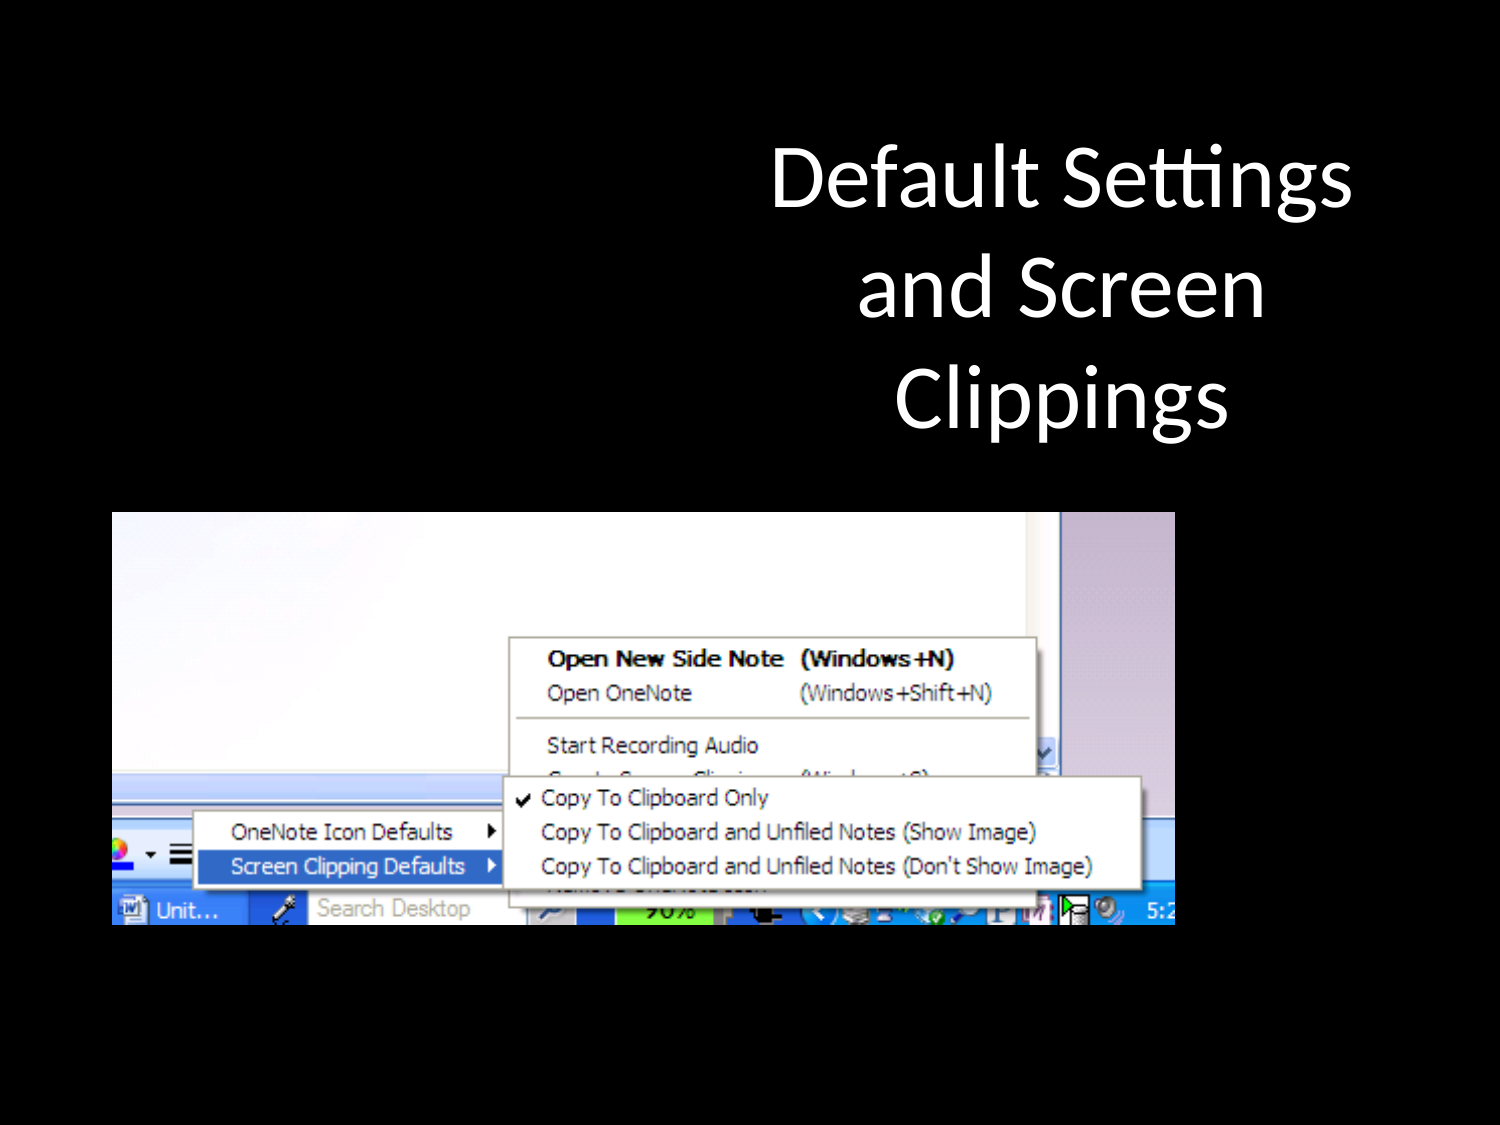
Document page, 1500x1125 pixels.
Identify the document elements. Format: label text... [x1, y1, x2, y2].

title Default Settings and Screen Clippings [687, 37, 1438, 525]
picture [112, 512, 1176, 926]
